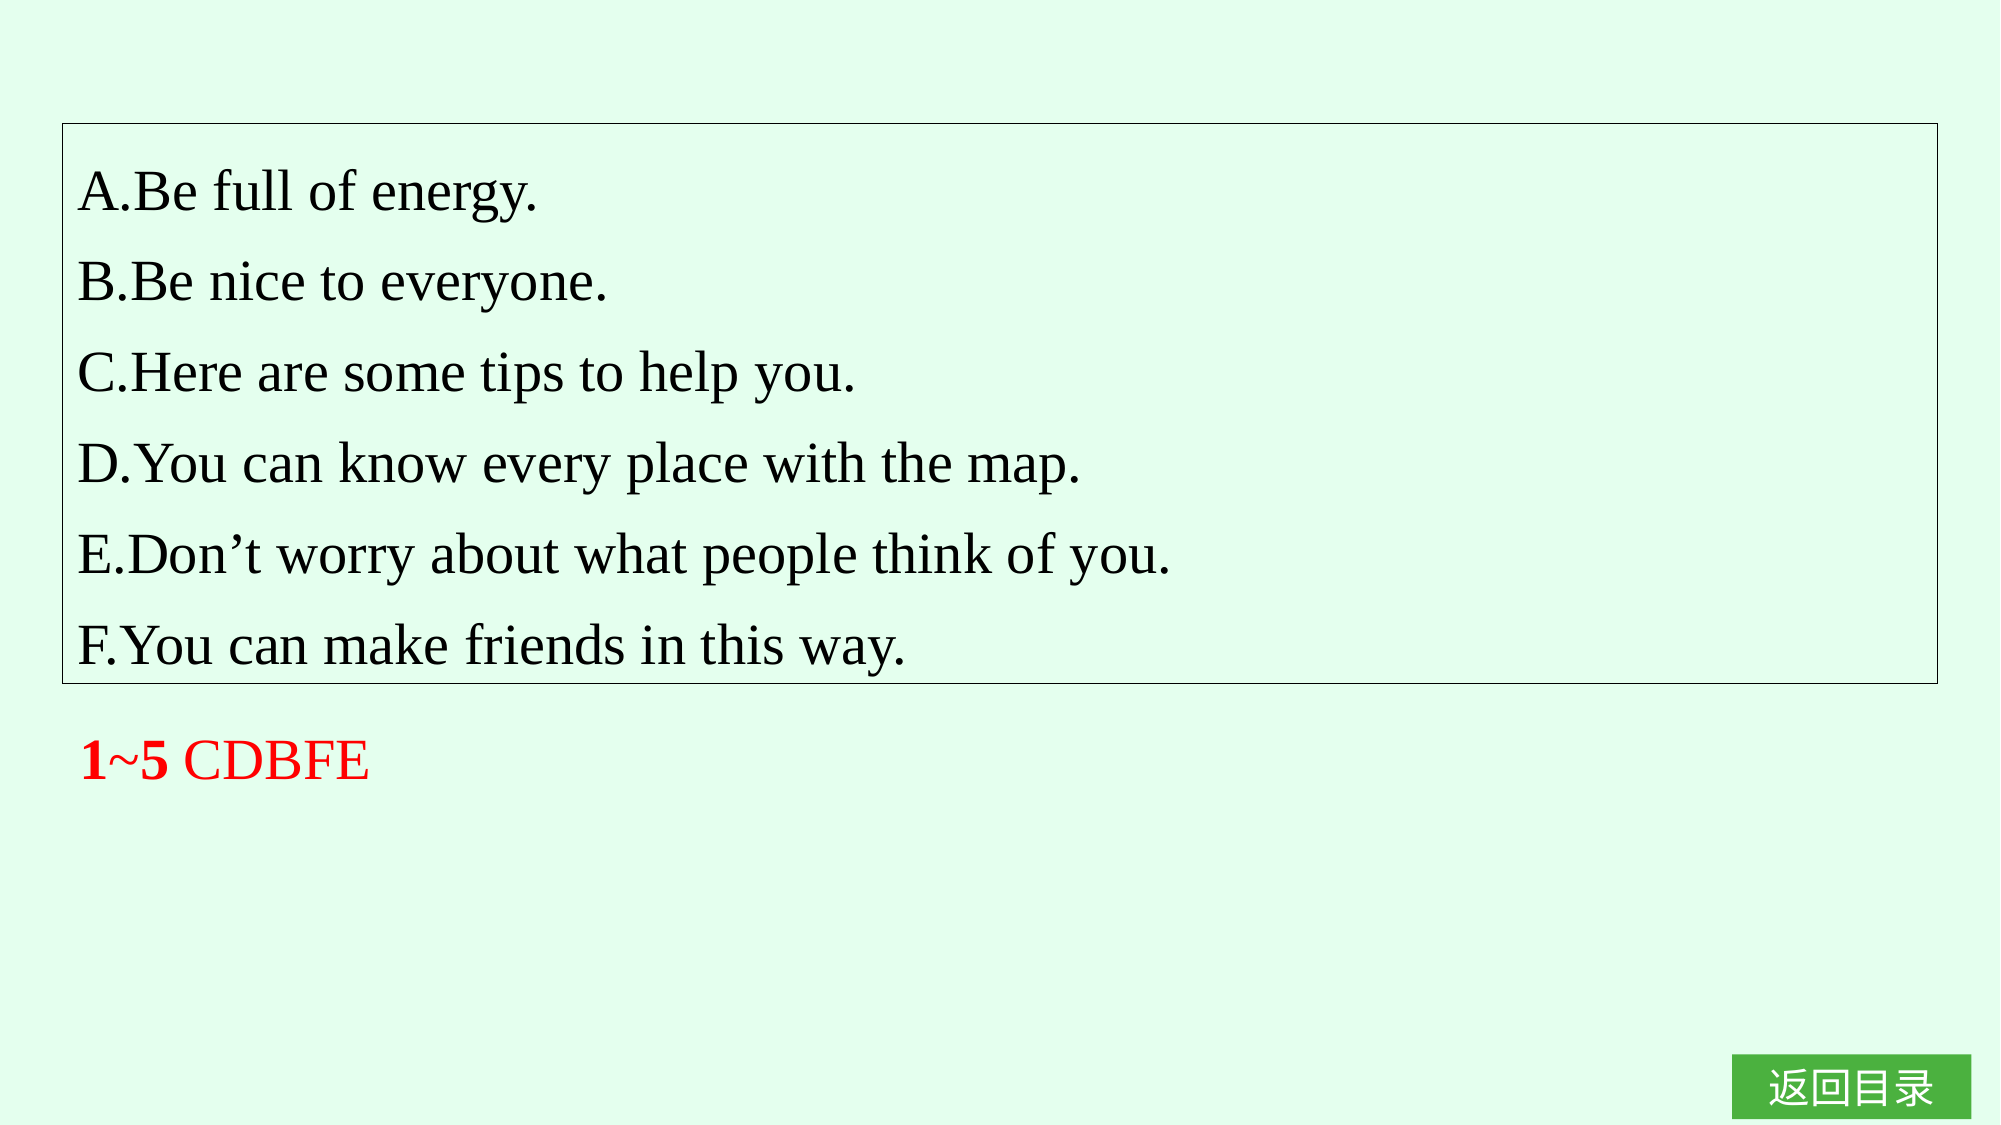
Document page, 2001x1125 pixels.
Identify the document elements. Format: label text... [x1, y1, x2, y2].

text_box A.Be full of energy. B.Be nice to everyone. C.Here are some tips to help you. D.You can know every place with the map. E.Don’t worry about what people think of you. F.You can make friends in this way. [62, 123, 1938, 684]
text_box 1~5 CDBFE [64, 693, 401, 799]
